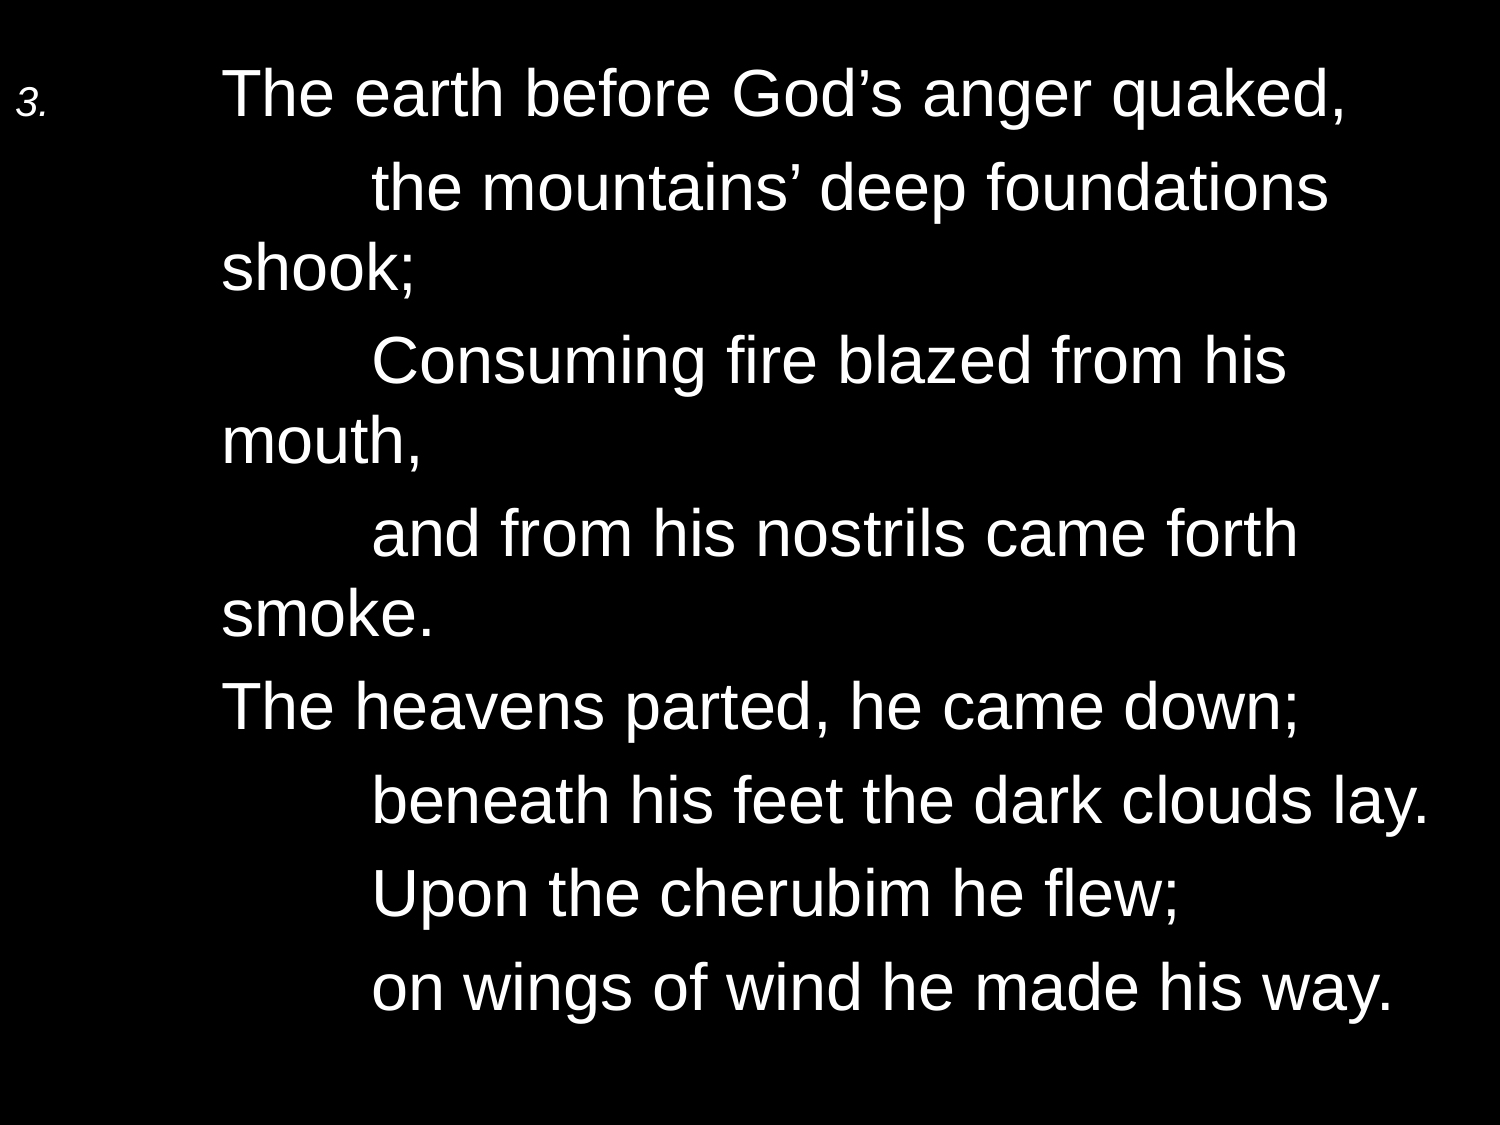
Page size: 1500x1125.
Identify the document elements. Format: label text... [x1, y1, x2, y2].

list 3. The earth before God’s anger quaked, the mountains’ deep foundations shook; Consuming fire blazed from his mouth, and from his nostrils came forth smoke. The heavens parted, he came down; beneath his feet the dark clouds lay. Upon the cherubim he flew; on wings of wind he made his way. [0, 42, 1500, 1047]
